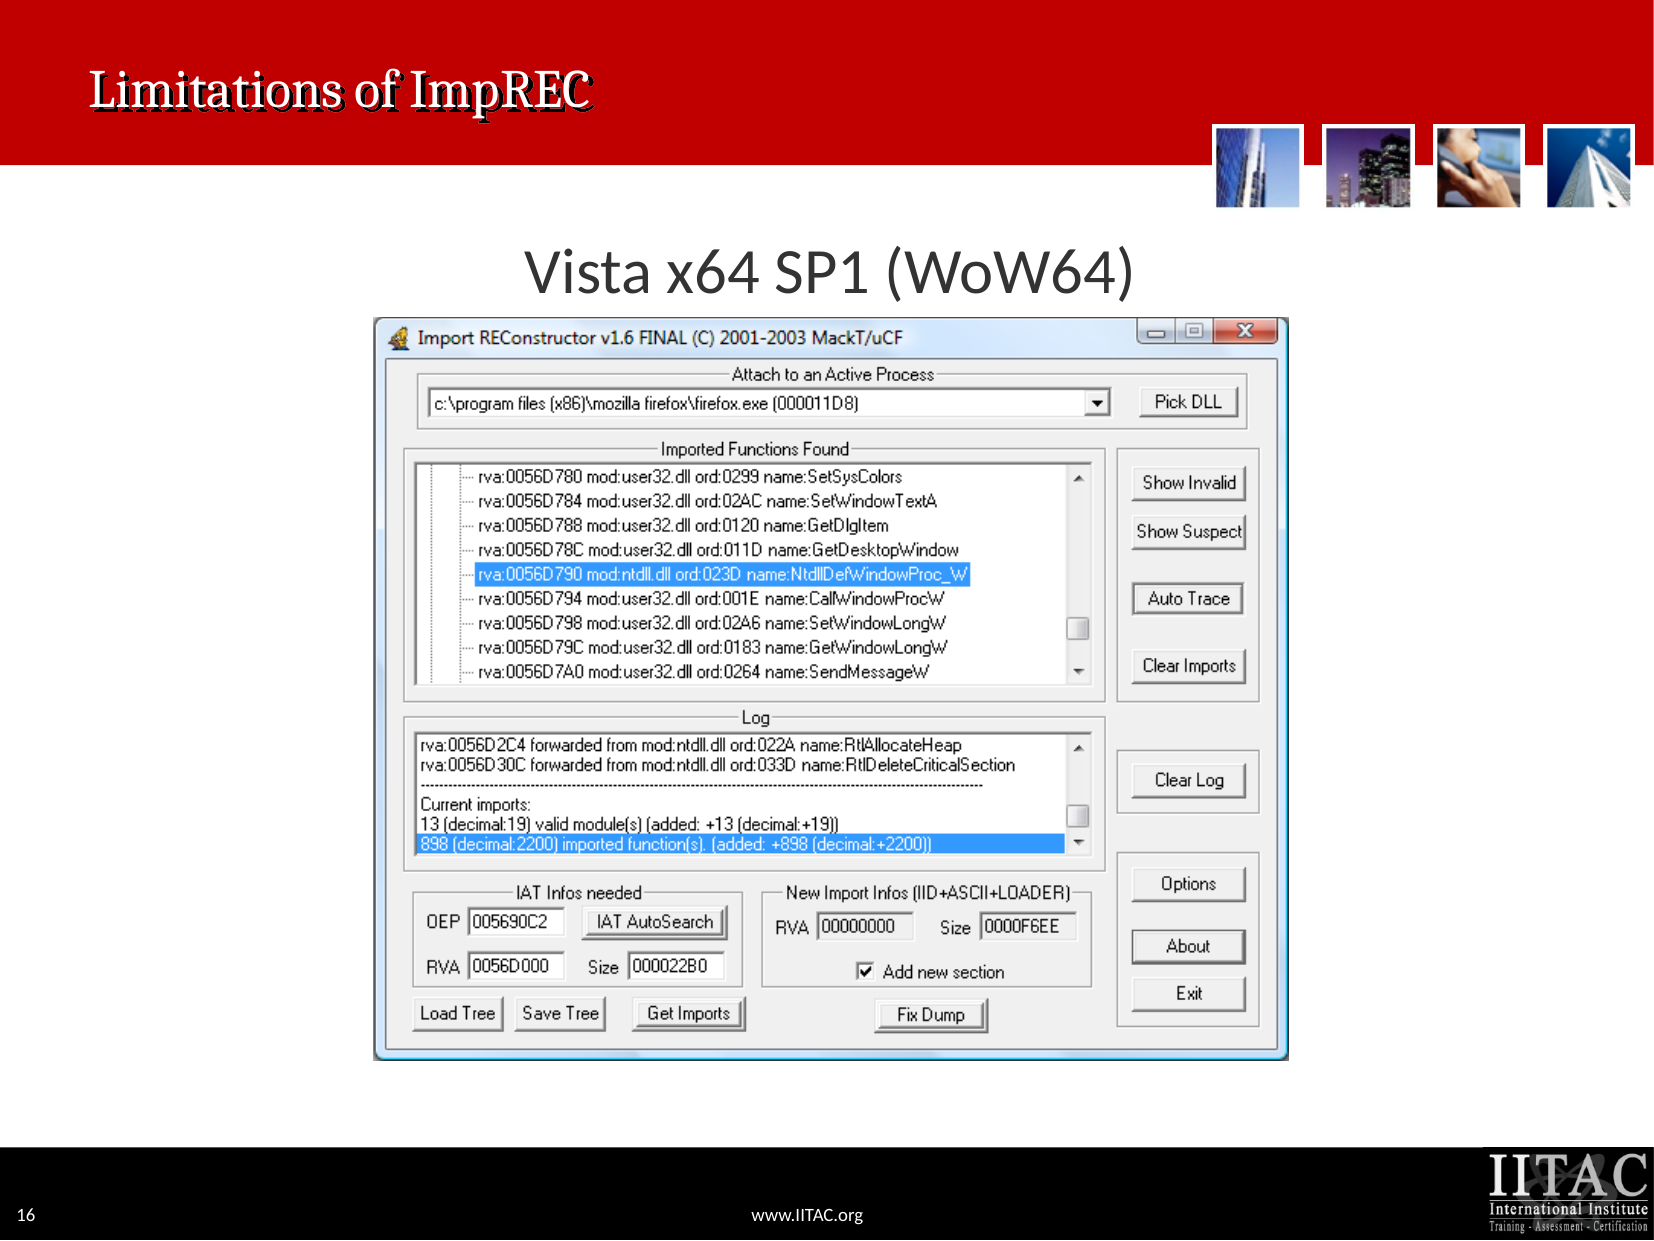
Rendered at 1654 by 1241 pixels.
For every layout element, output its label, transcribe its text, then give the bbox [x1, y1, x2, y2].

picture [1322, 135, 1415, 212]
footer www.IITAC.org [152, 1194, 1466, 1239]
title Limitations of ImpREC [71, 41, 1596, 130]
slide_number 16 [0, 1194, 152, 1241]
picture [1543, 124, 1635, 212]
picture [372, 317, 1289, 1061]
list Vista x64 SP1 (WoW64) [68, 220, 1592, 328]
picture [1212, 135, 1304, 212]
picture [1483, 1147, 1654, 1240]
picture [1433, 135, 1525, 212]
